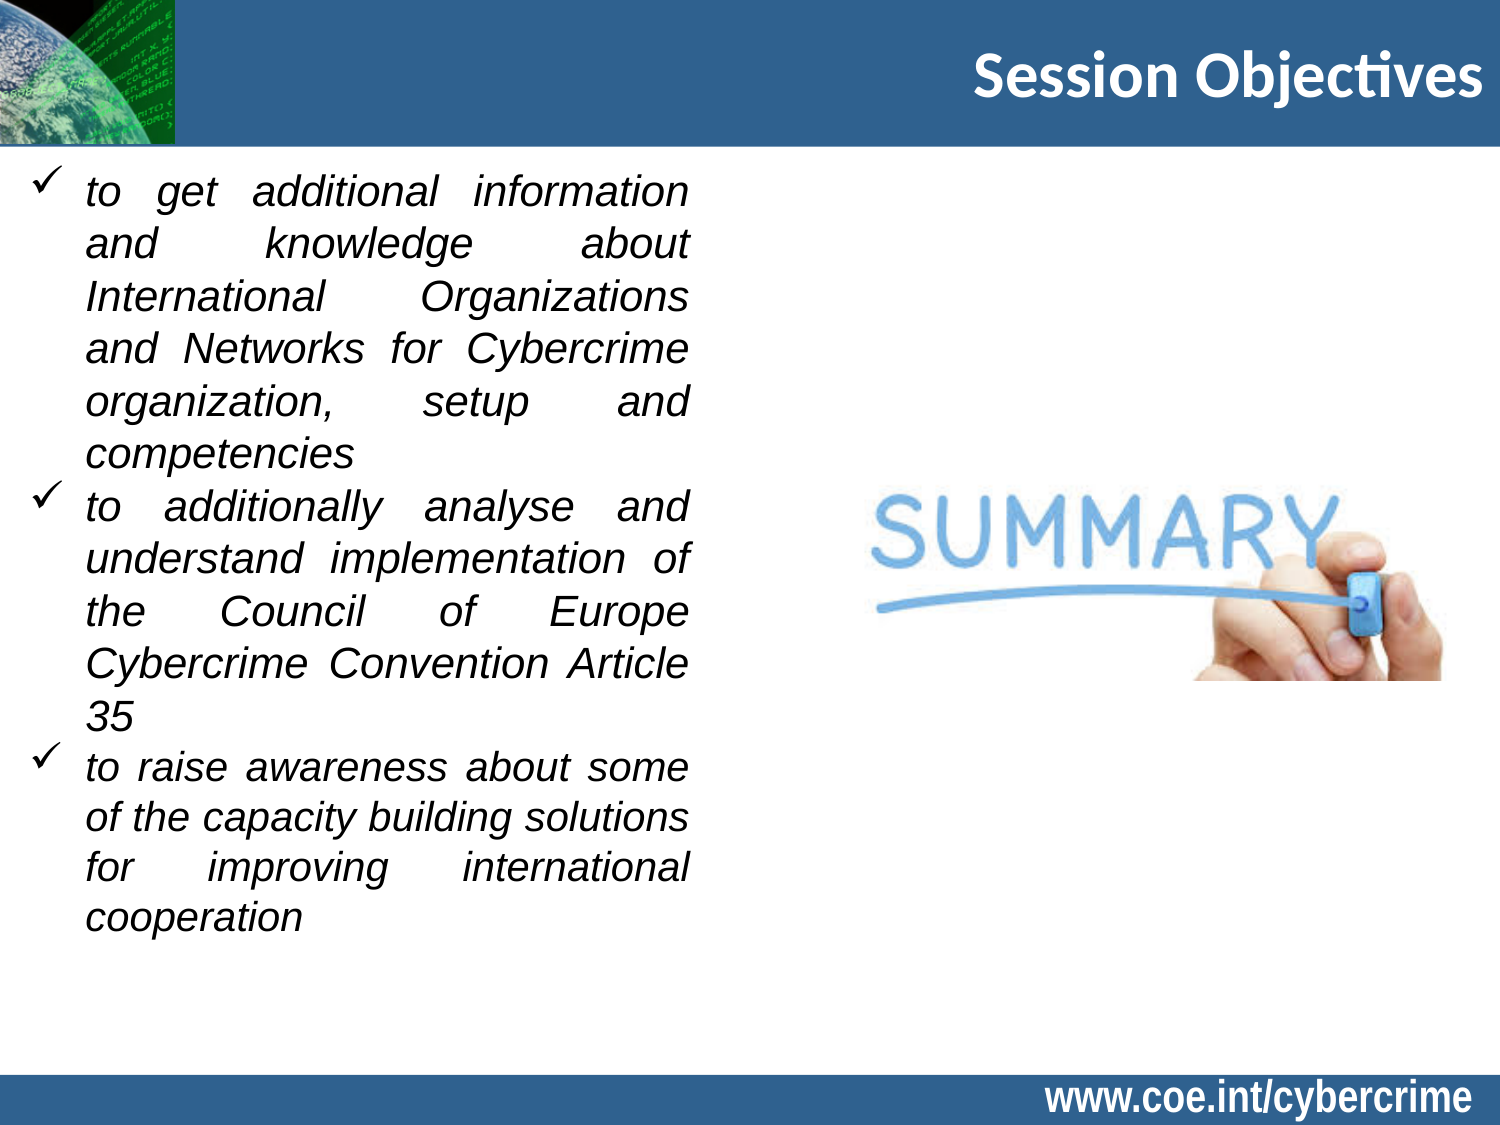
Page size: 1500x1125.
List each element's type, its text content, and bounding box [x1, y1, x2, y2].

text_box to get additional information and knowledge about International Organizations and Networks for Cybercrime organization, setup and competencies to additionally analyse and understand implementation of the Council of Europe Cybercrime Convention Article 35 to raise awareness about some of the capacity building solutions for improving international cooperation [14, 155, 706, 948]
text_box Session Objectives [177, 0, 1500, 149]
text_box [0, 1073, 1030, 1125]
picture [0, 0, 175, 144]
text_box www.coe.int/cybercrime [1030, 1059, 1500, 1125]
picture [794, 443, 1461, 682]
